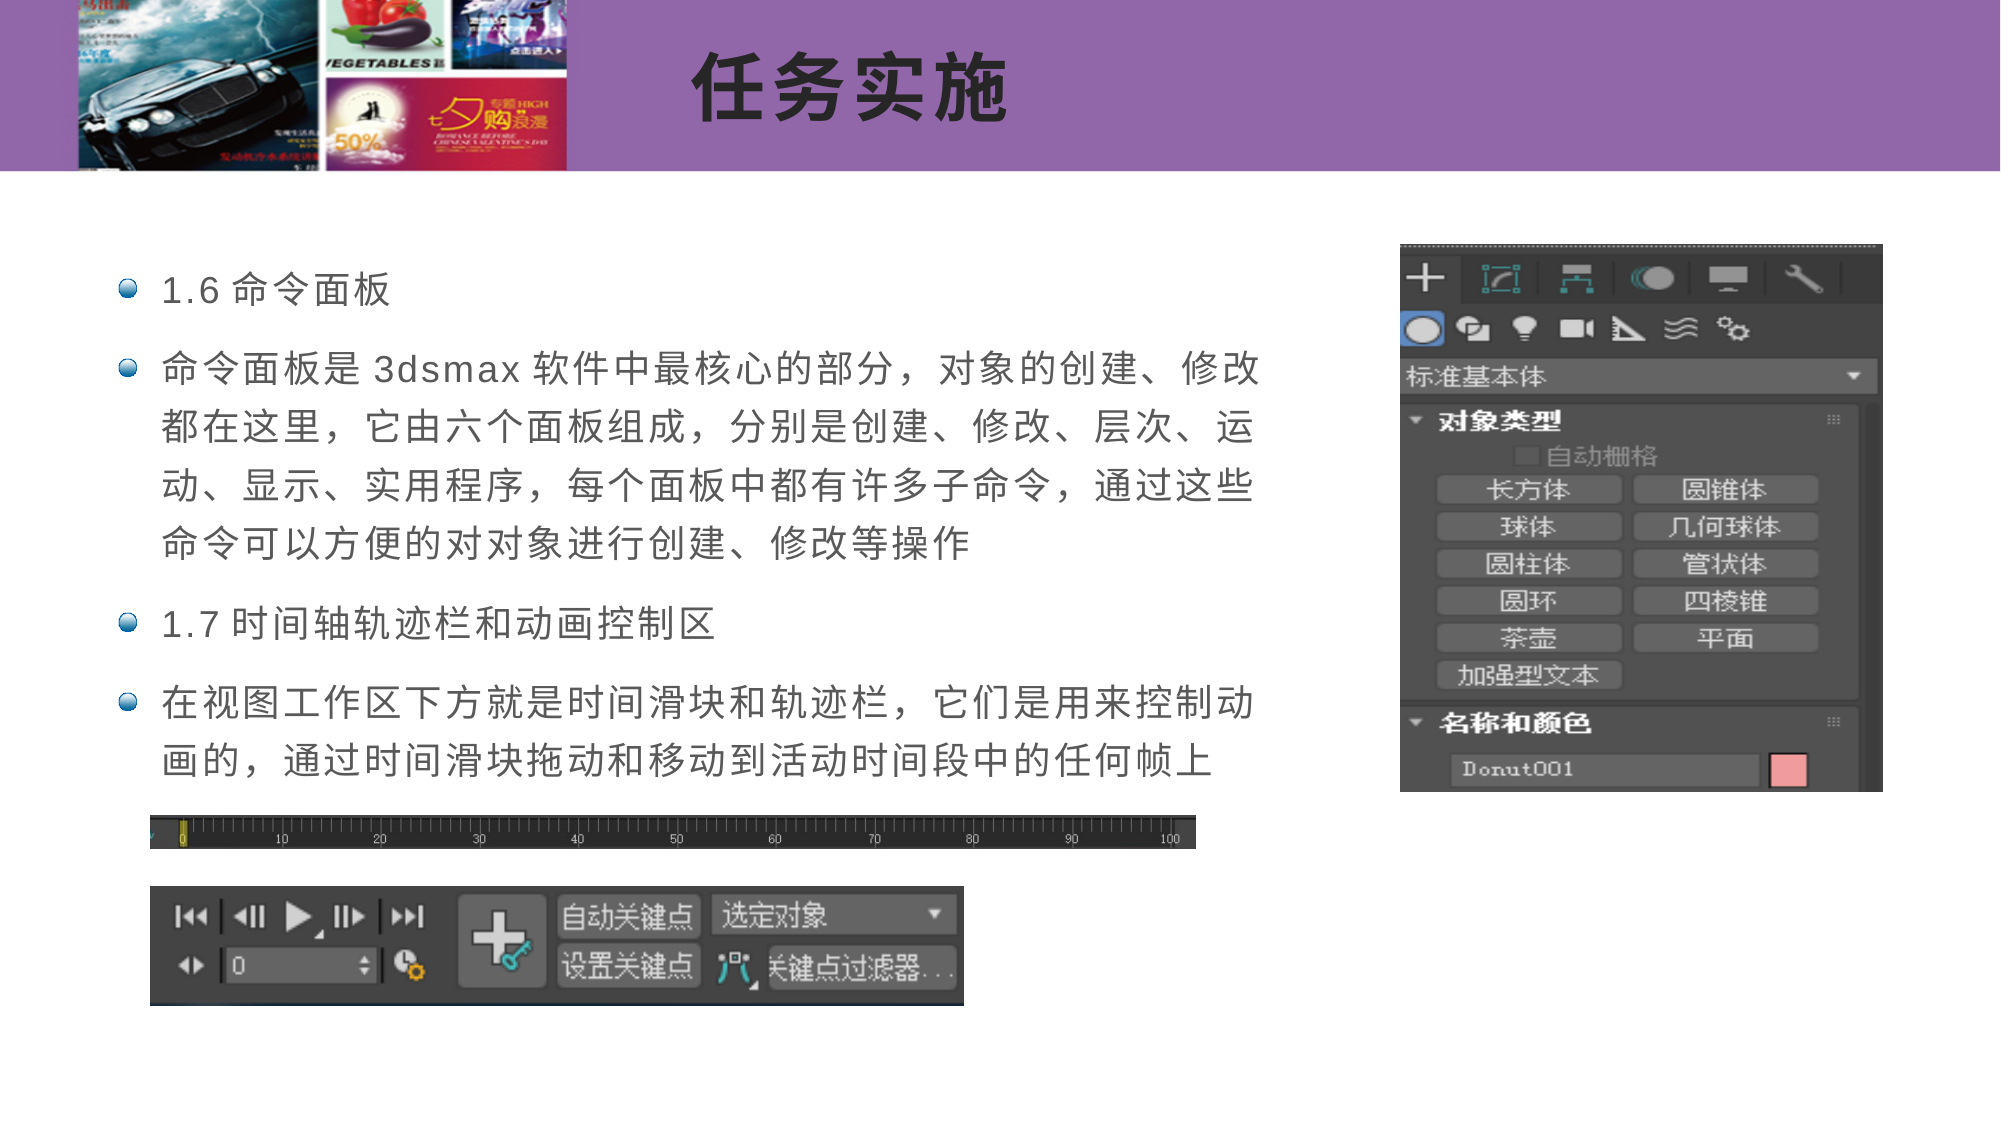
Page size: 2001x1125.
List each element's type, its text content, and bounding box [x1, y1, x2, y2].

list 1.6命令面板 命令面板是3dsmax软件中最核心的部分，对象的创建、修改都在这里，它由六个面板组成，分别是创建、修改、层次、运动、显示、实用程序，每个面板中都有许多子命令，通过这些命令可以方便的对对象进行创建、修改等操作 1.7时间轴轨迹栏和动画控制区 在视图工作区下方就是时间滑块和轨迹栏，它们是用来控制动画的，通过时间滑块拖动和移动到活动时间段中的任何帧上 [99, 244, 1308, 1026]
picture [0, 0, 2001, 1125]
title 任务实施 [675, 27, 2000, 143]
